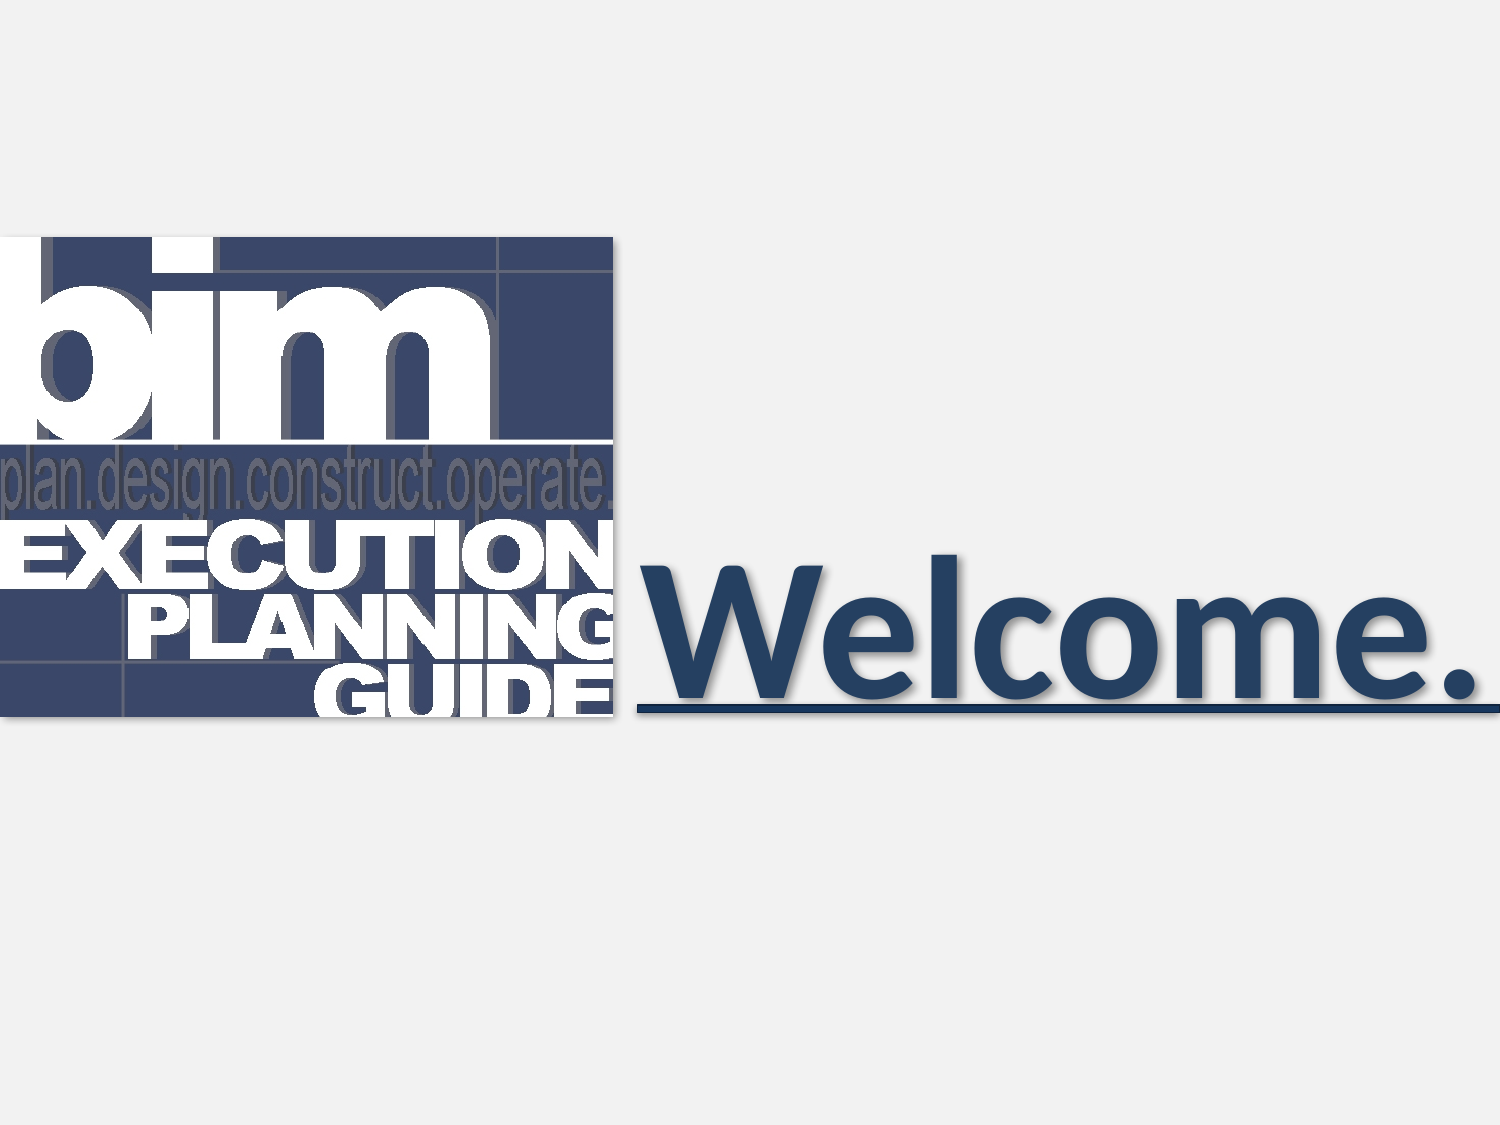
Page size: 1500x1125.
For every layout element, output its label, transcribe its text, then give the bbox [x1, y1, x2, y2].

text_box [637, 704, 1500, 713]
text_box Welcome. [624, 487, 1500, 748]
picture [0, 237, 613, 717]
